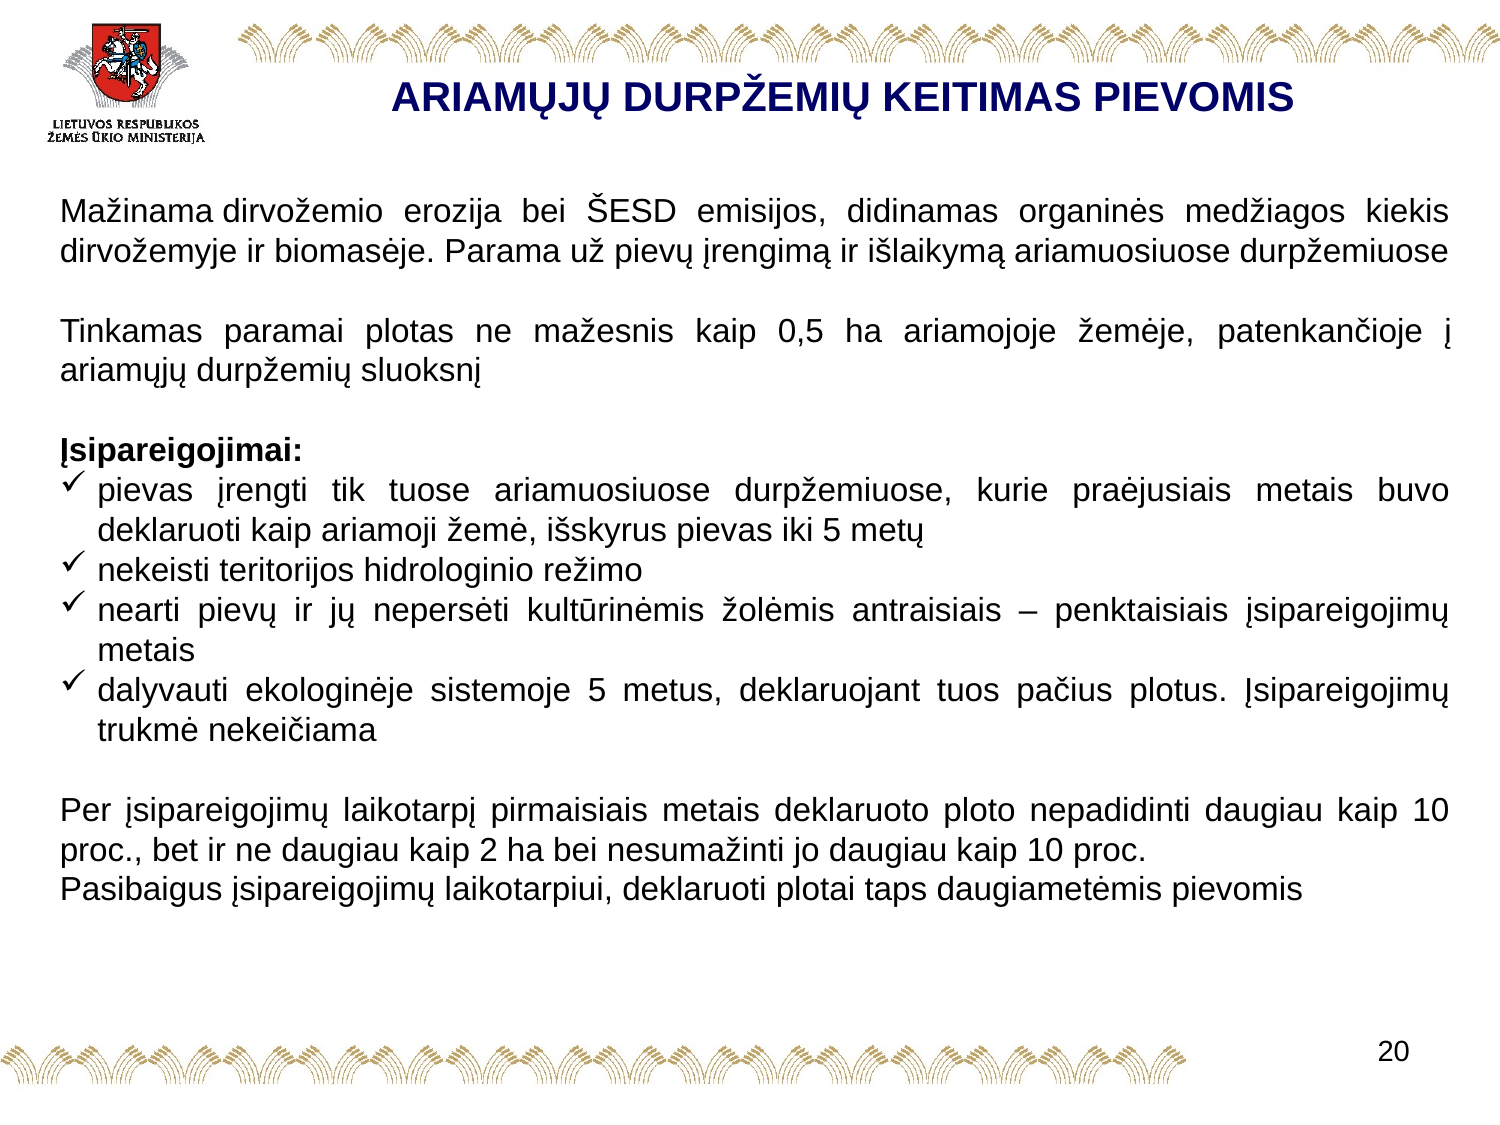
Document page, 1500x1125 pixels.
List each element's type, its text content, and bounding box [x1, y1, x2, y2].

text_box ARIAMŲJŲ DURPŽEMIŲ KEITIMAS PIEVOMIS [186, 62, 1500, 128]
text_box Mažinama dirvožemio erozija bei ŠESD emisijos, didinamas organinės medžiagos kiekis dirvožemyje ir biomasėje. Parama už pievų įrengimą ir išlaikymą ariamuosiuose durpžemiuose Tinkamas paramai plotas ne mažesnis kaip 0,5 ha ariamojoje žemėje, patenkančioje į ariamųjų durpžemių sluoksnį Įsipareigojimai: pievas įrengti tik tuose ariamuosiuose durpžemiuose, kurie praėjusiais metais buvo deklaruoti kaip ariamoji žemė, išskyrus pievas iki 5 metų nekeisti teritorijos hidrologinio režimo nearti pievų ir jų nepersėti kultūrinėmis žolėmis antraisiais – penktaisiais įsipareigojimų metais dalyvauti ekologinėje sistemoje 5 metus, deklaruojant tuos pačius plotus. Įsipareigojimų trukmė nekeičiama Per įsipareigojimų laikotarpį pirmaisiais metais deklaruoto ploto nepadidinti daugiau kaip 10 proc., bet ir ne daugiau kaip 2 ha bei nesumažinti jo daugiau kaip 10 proc. Pasibaigus įsipareigojimų laikotarpiui, deklaruoti plotai taps daugiametėmis pievomis [44, 141, 1467, 915]
slide_number 20 [1074, 1024, 1426, 1103]
picture [0, 0, 1500, 1125]
